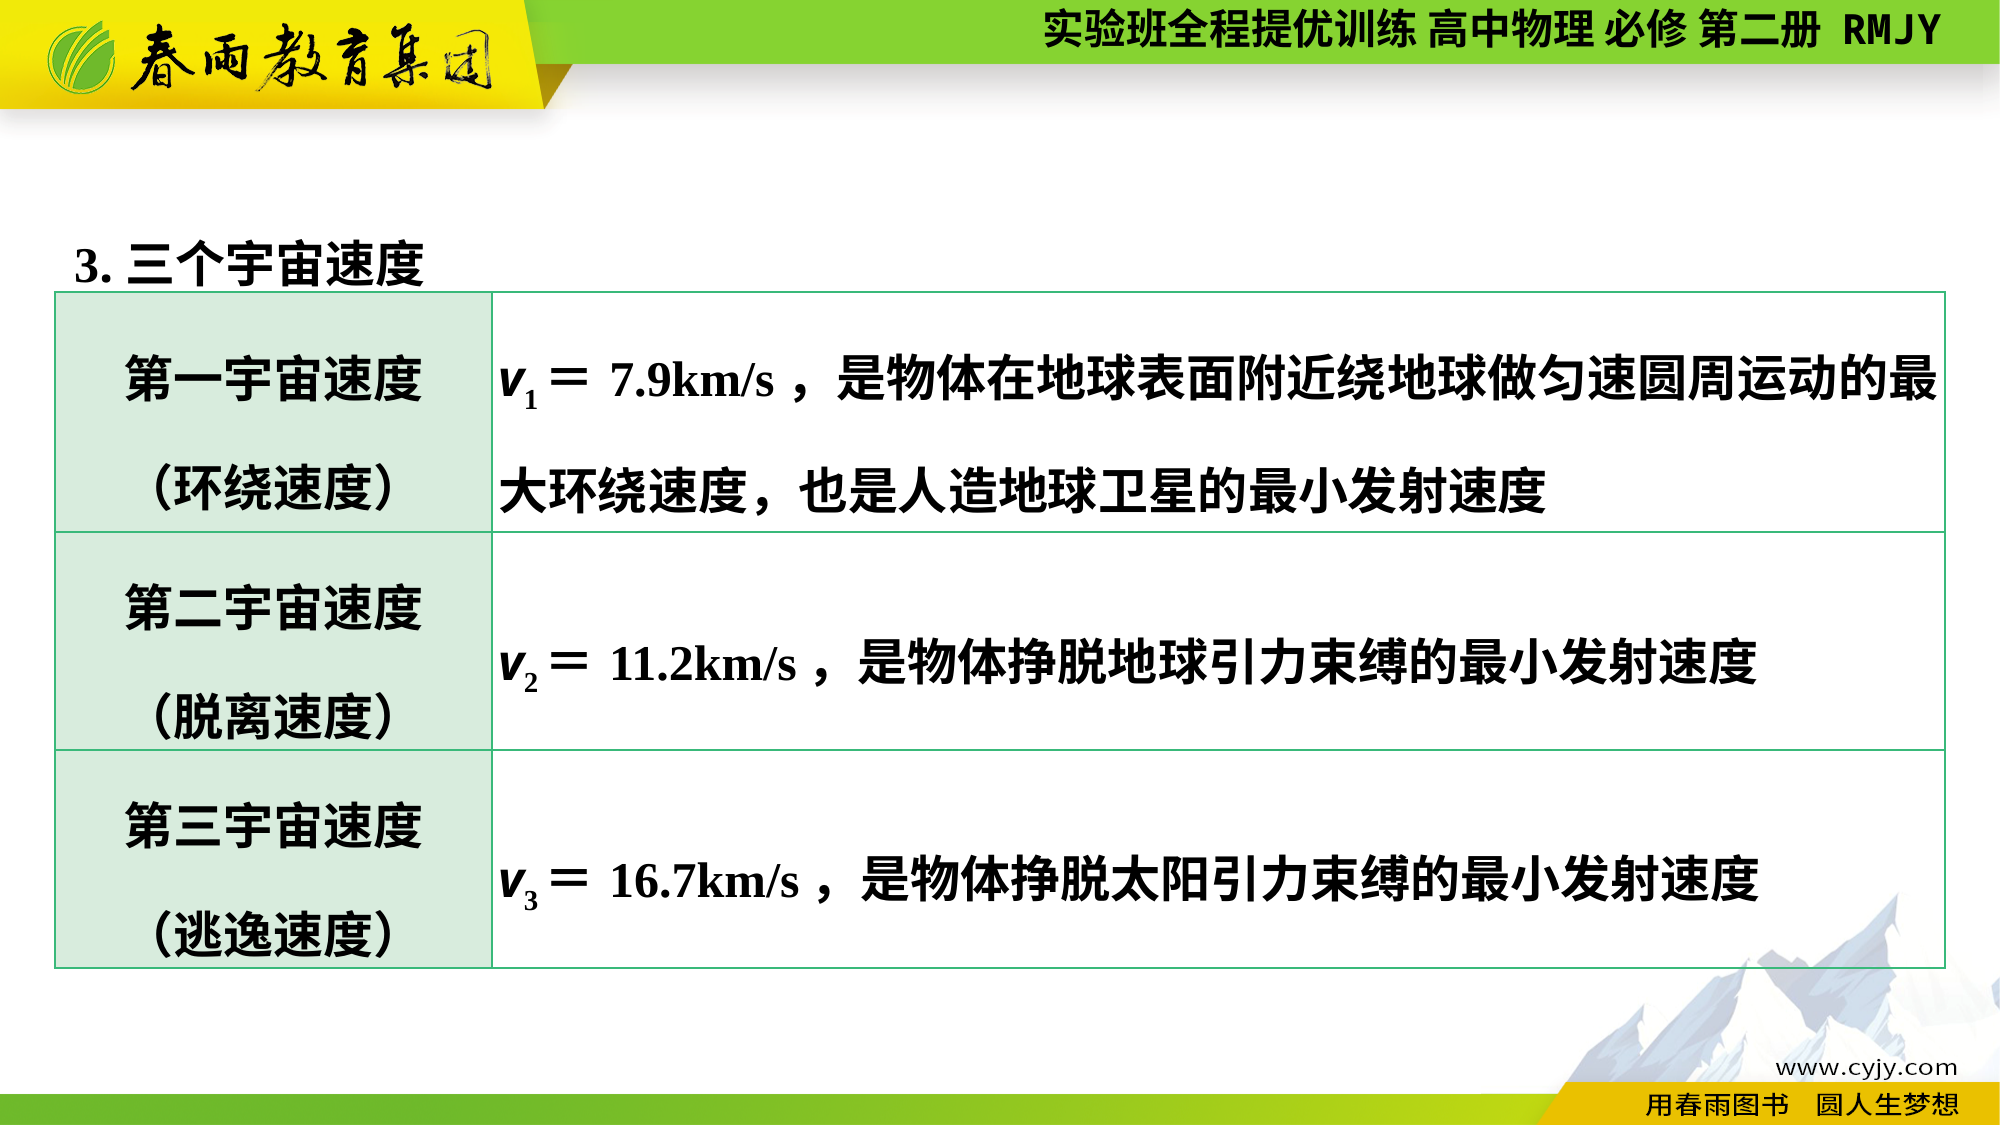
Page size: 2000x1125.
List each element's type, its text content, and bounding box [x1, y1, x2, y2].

table_cell 第三宇宙速度 （逃逸速度） [56, 751, 491, 967]
table_cell v2＝11.2km/s，是物体挣脱地球引力束缚的最小发射速度 [493, 533, 1944, 749]
table_header v1＝7.9km/s，是物体在地球表面附近绕地球做匀速圆周运动的最大环绕速度，也是人造地球卫星的最小发射速度 [493, 293, 1944, 531]
list 3.三个宇宙速度 [59, 194, 1944, 289]
table_header 第一宇宙速度 （环绕速度） [56, 293, 491, 531]
table_cell 第二宇宙速度 （脱离速度） [56, 533, 491, 749]
picture [0, 0, 2000, 1125]
table_cell v3＝16.7km/s，是物体挣脱太阳引力束缚的最小发射速度 [493, 751, 1944, 967]
